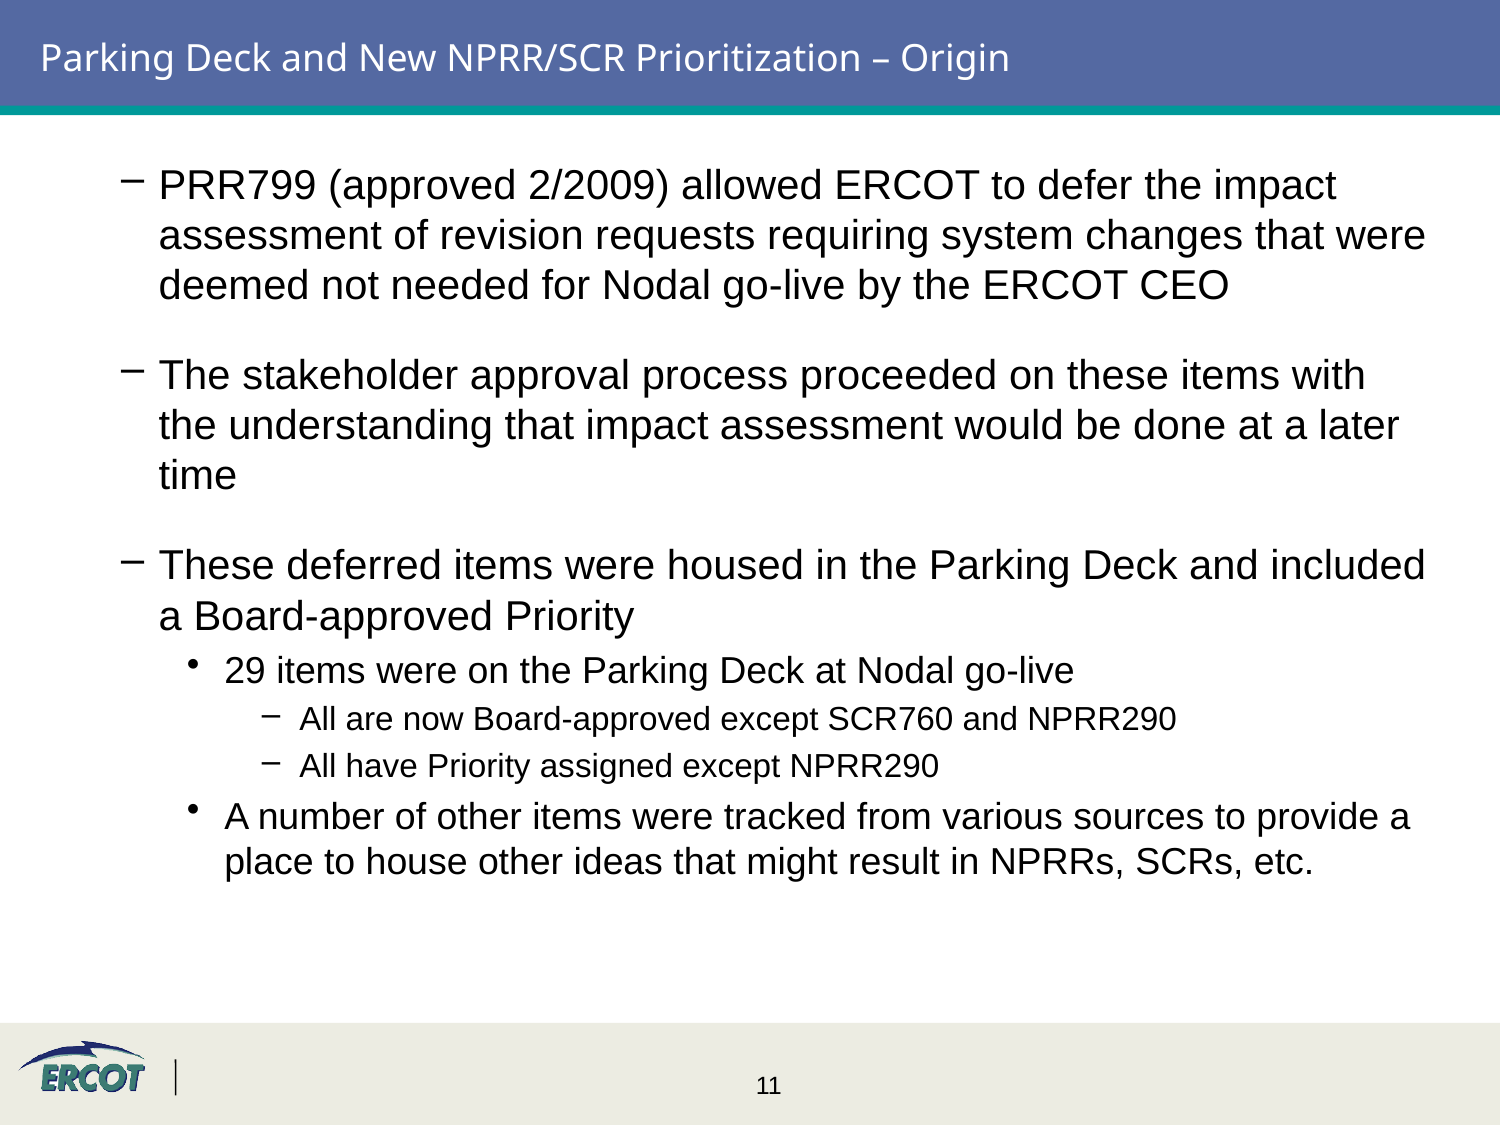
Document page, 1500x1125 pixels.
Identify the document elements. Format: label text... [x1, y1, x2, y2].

title Parking Deck and New NPRR/SCR Prioritization – Origin [24, 0, 1451, 113]
list PRR799 (approved 2/2009) allowed ERCOT to defer the impact assessment of revision requests requiring system changes that were deemed not needed for Nodal go-live by the ERCOT CEO The stakeholder approval process proceeded on these items with the understanding that impact assessment would be done at a later time These deferred items were housed in the Parking Deck and included a Board-approved Priority 29 items were on the Parking Deck at Nodal go-live All are now Board-approved except SCR760 and NPRR290 All have Priority assigned except NPRR290 A number of other items were tracked from various sources to provide a place to house other ideas that might result in NPRRs, SCRs, etc. [49, 149, 1451, 1026]
picture [10, 1031, 151, 1111]
